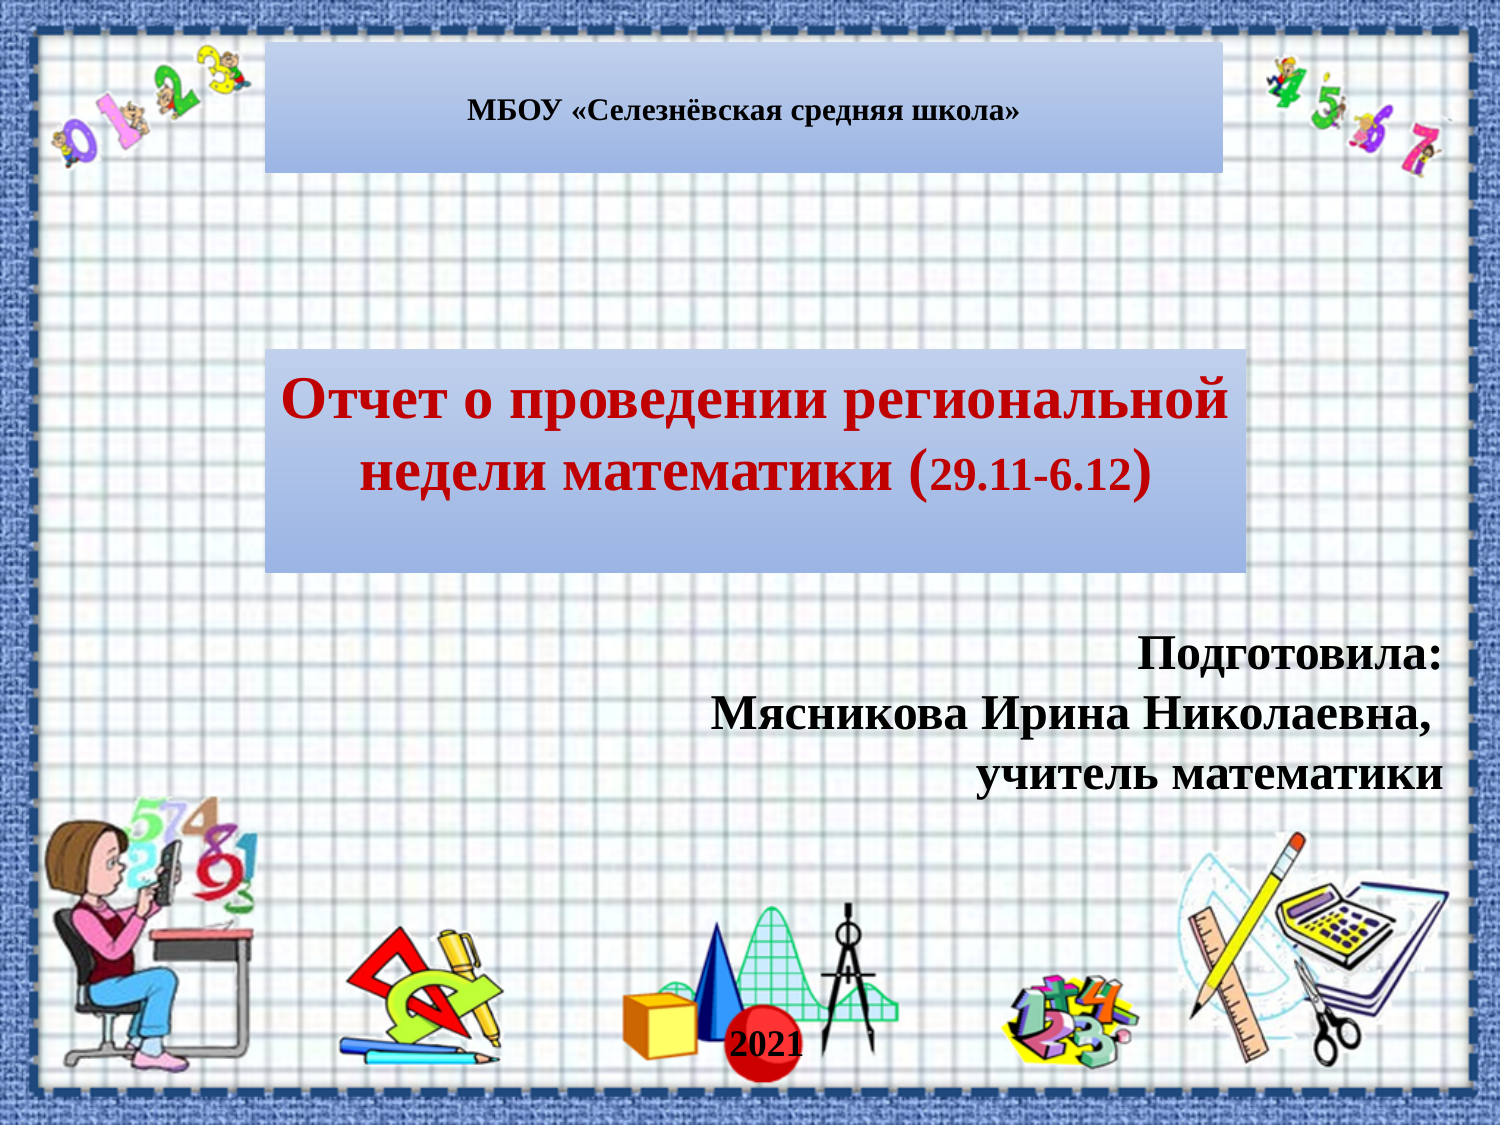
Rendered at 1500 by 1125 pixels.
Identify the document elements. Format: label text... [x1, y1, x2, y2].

text_box 2021 [714, 1011, 868, 1072]
picture [0, 0, 1500, 1125]
text_box Подготовила: Мясникова Ирина Николаевна, учитель математики [525, 612, 1459, 807]
title МБОУ «Селезнёвская средняя школа» [265, 42, 1223, 173]
subtitle Отчет о проведении региональной недели математики (29.11-6.12) [265, 349, 1247, 573]
